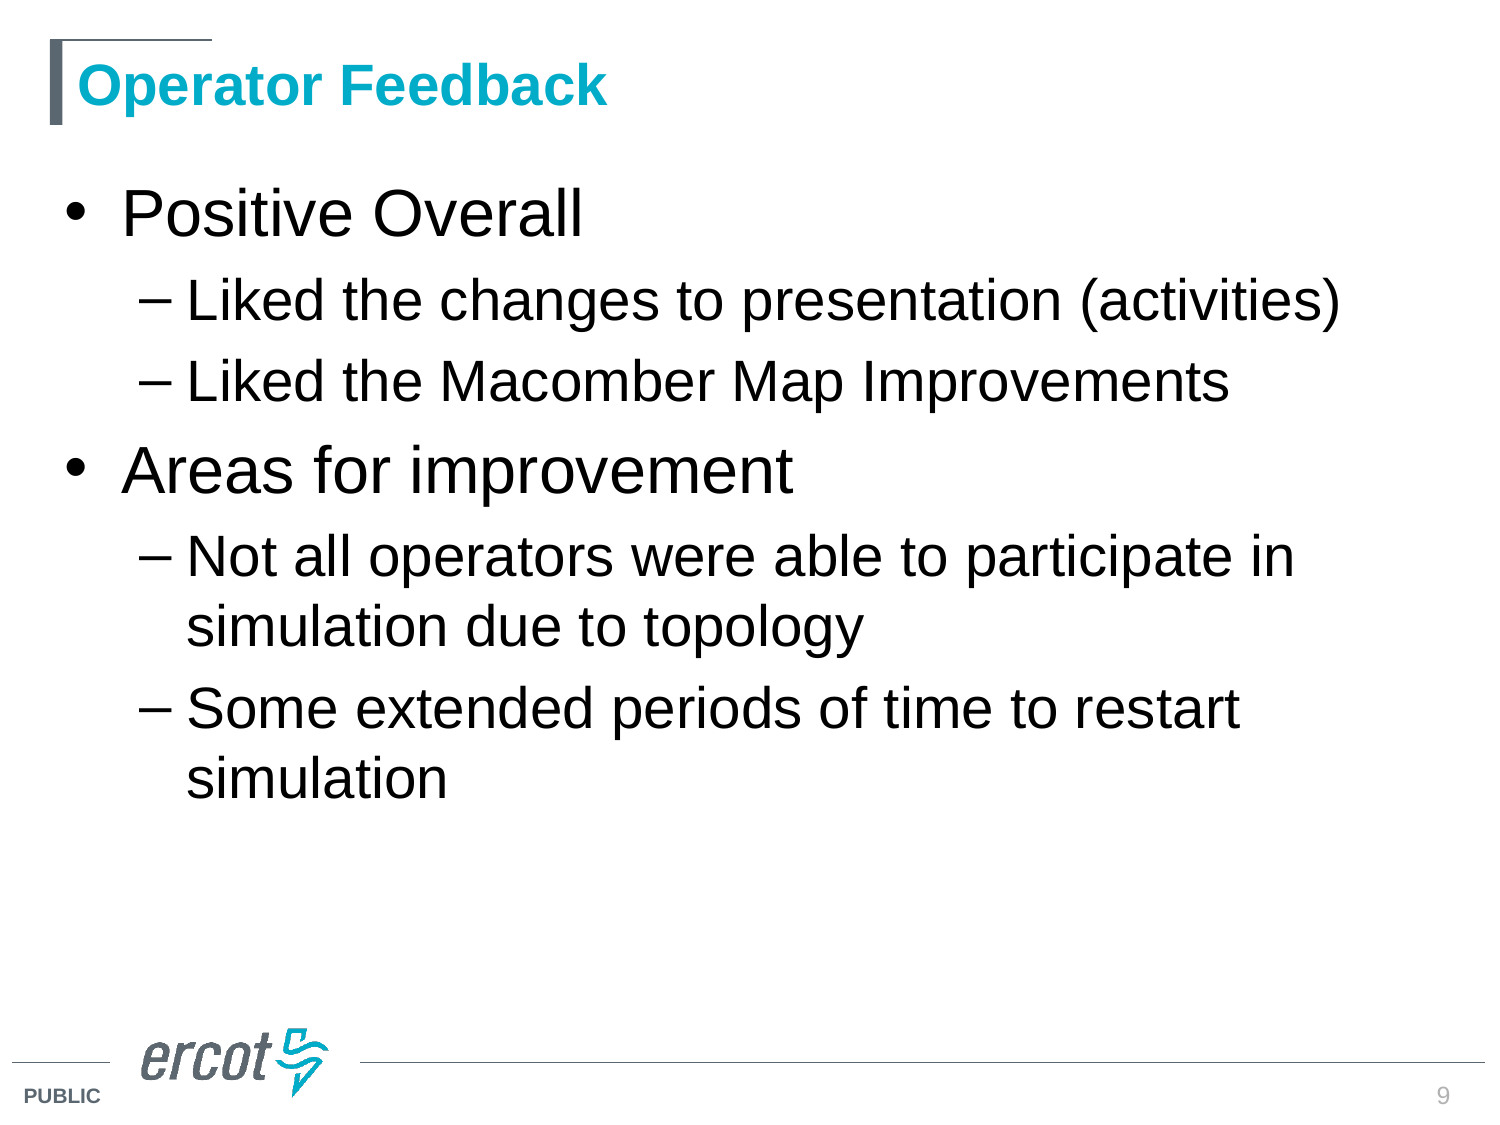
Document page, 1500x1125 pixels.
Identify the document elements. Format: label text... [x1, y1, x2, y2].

list Positive Overall Liked the changes to presentation (activities) Liked the Macomber Map Improvements Areas for improvement Not all operators were able to participate in simulation due to topology Some extended periods of time to restart simulation [50, 162, 1450, 992]
picture [137, 1024, 332, 1100]
slide_number 9 [1400, 1076, 1488, 1113]
title Operator Feedback [62, 39, 1450, 125]
